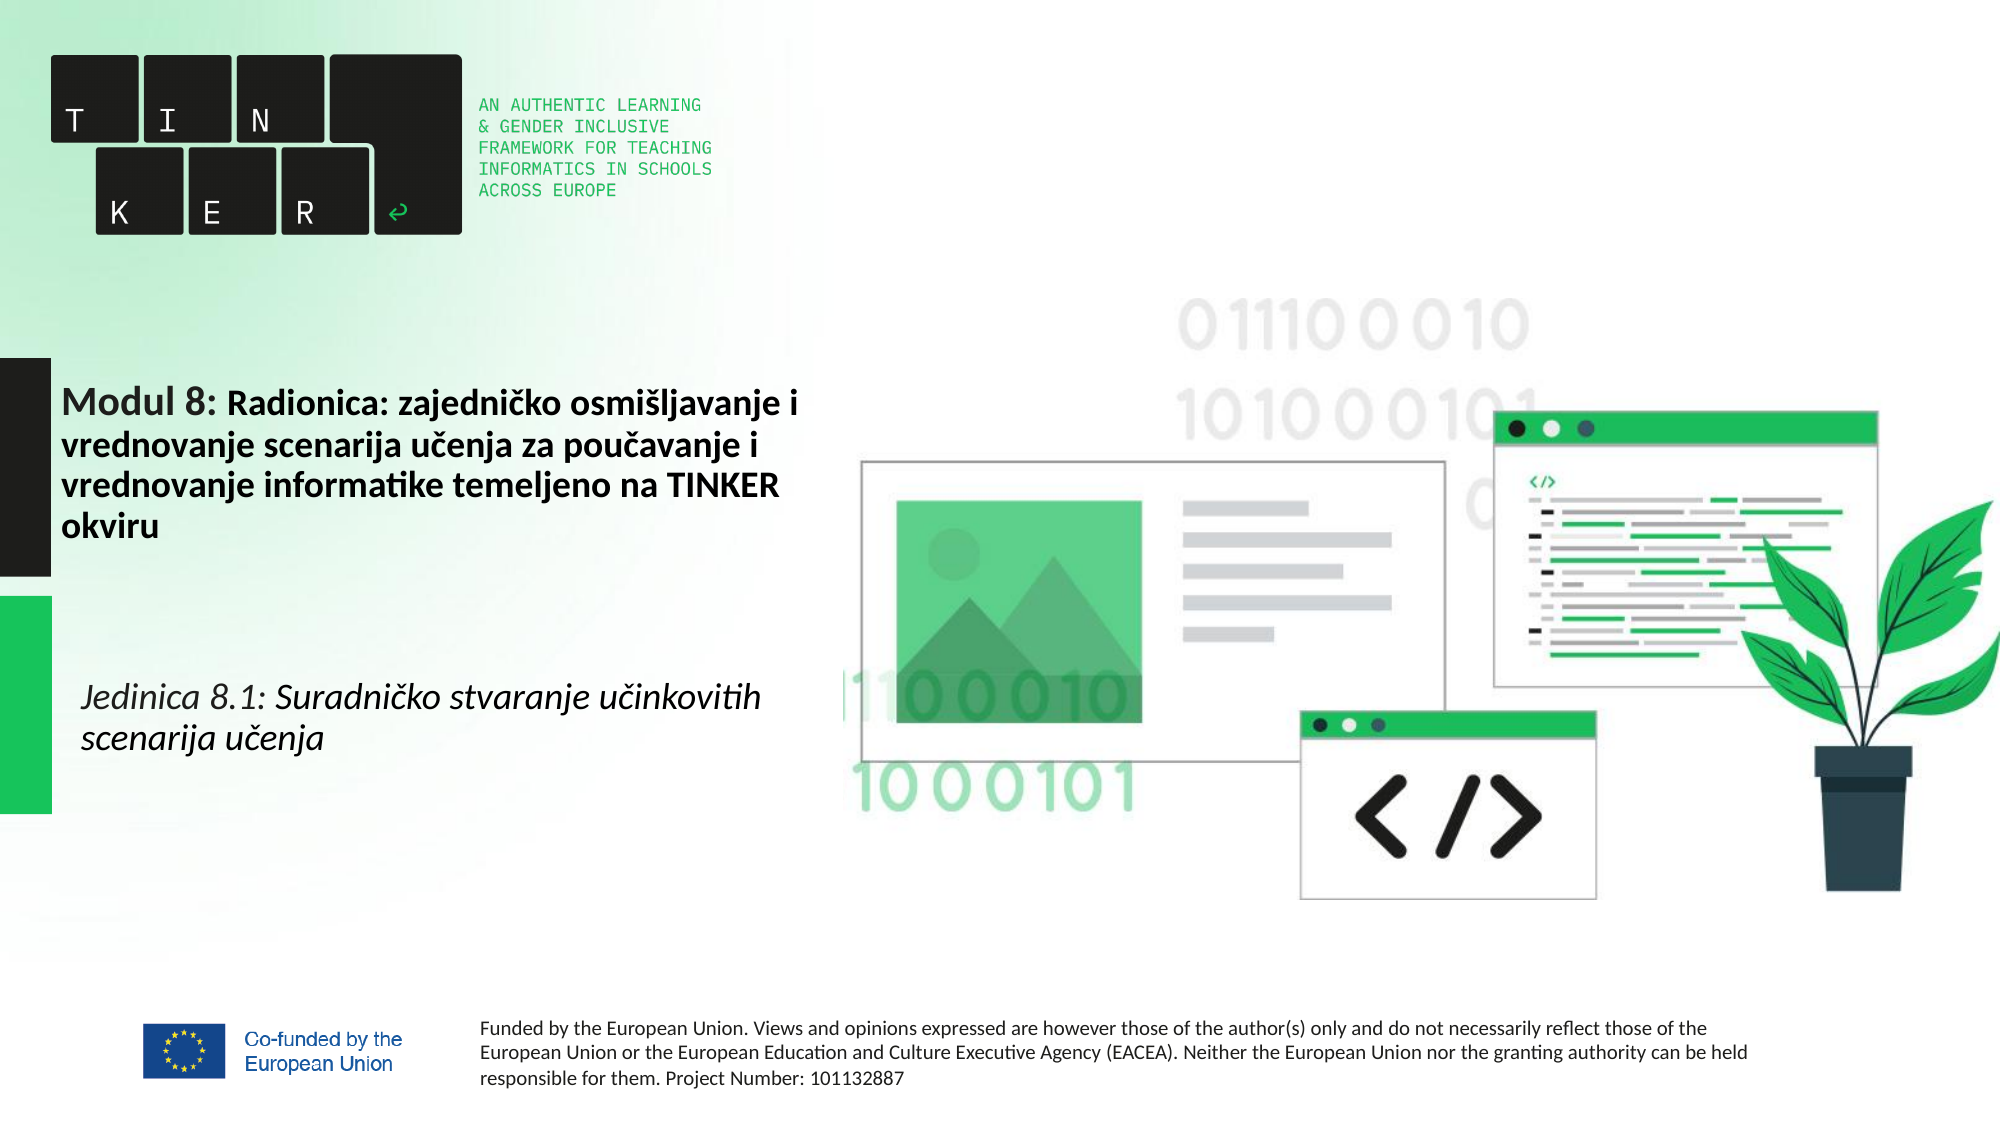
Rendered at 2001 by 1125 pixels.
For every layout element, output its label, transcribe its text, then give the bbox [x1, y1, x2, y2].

subtitle Jedinica 8.1: Suradničko stvaranje učinkovitih scenarija učenja [65, 611, 869, 824]
title Modul 8: Radionica: zajedničko osmišljavanje i vrednovanje scenarija učenja za poučavanje i vrednovanje informatike temeljeno na TINKER okviru [46, 353, 876, 573]
picture [0, 0, 2000, 1125]
